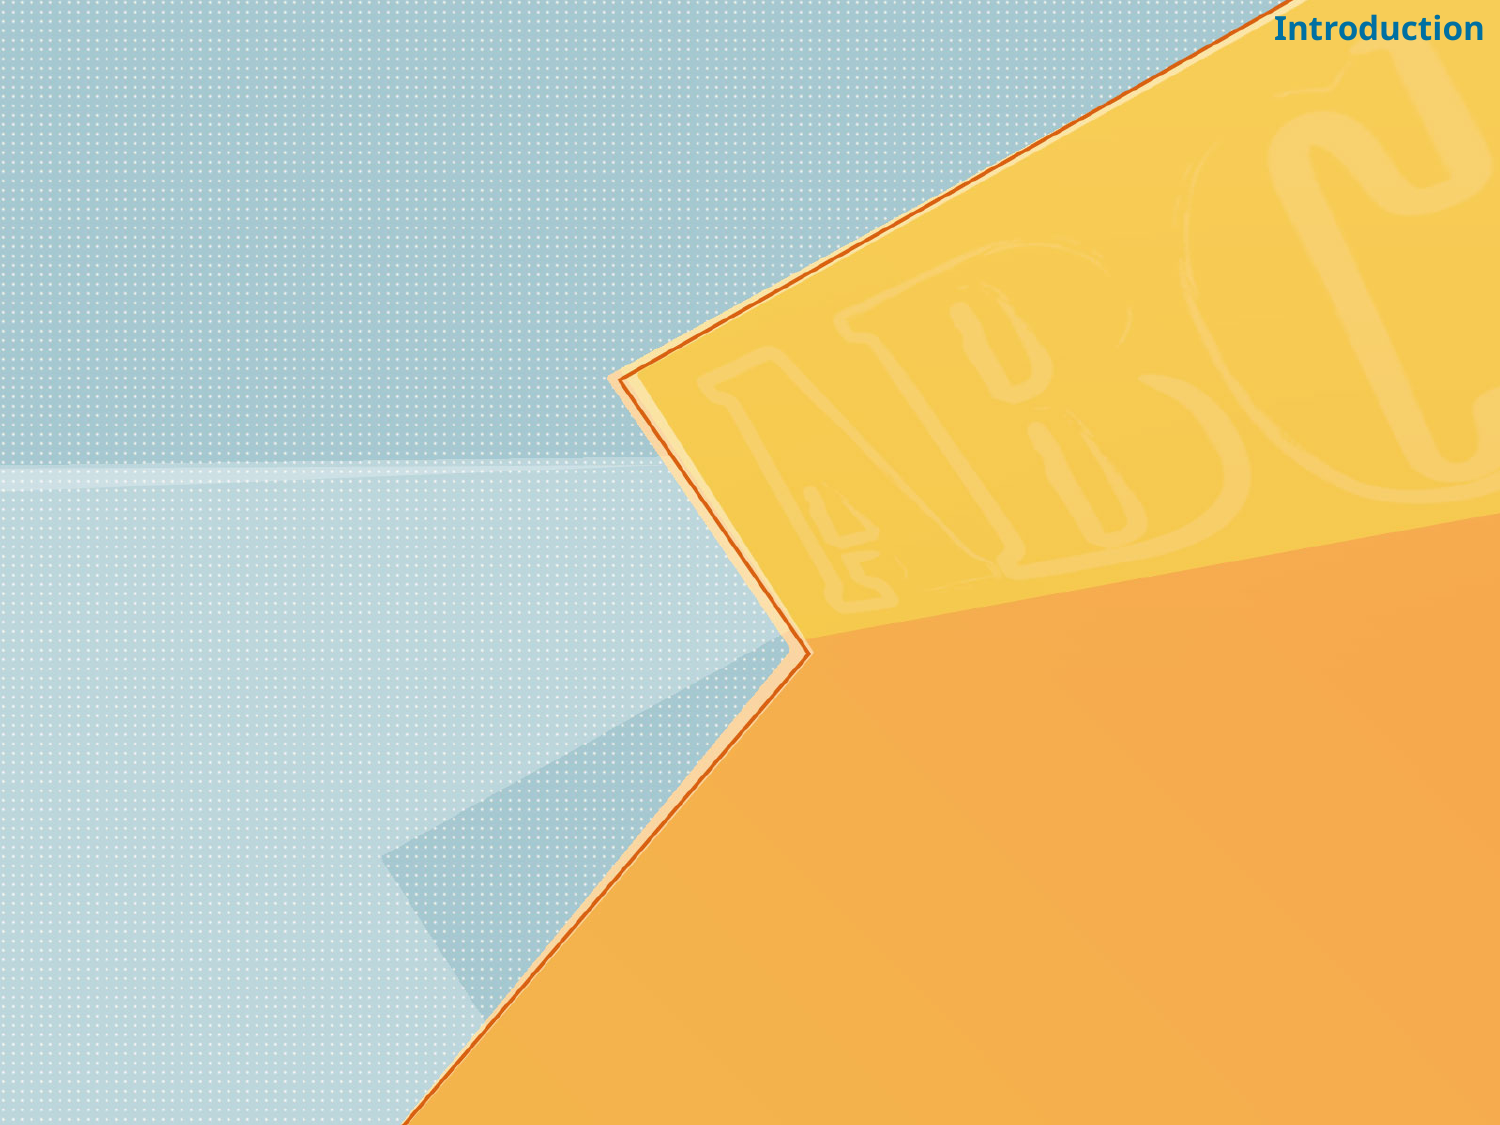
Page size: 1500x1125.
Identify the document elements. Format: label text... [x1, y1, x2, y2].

picture [0, 0, 1500, 1125]
text_box Introduction [1212, 0, 1500, 55]
